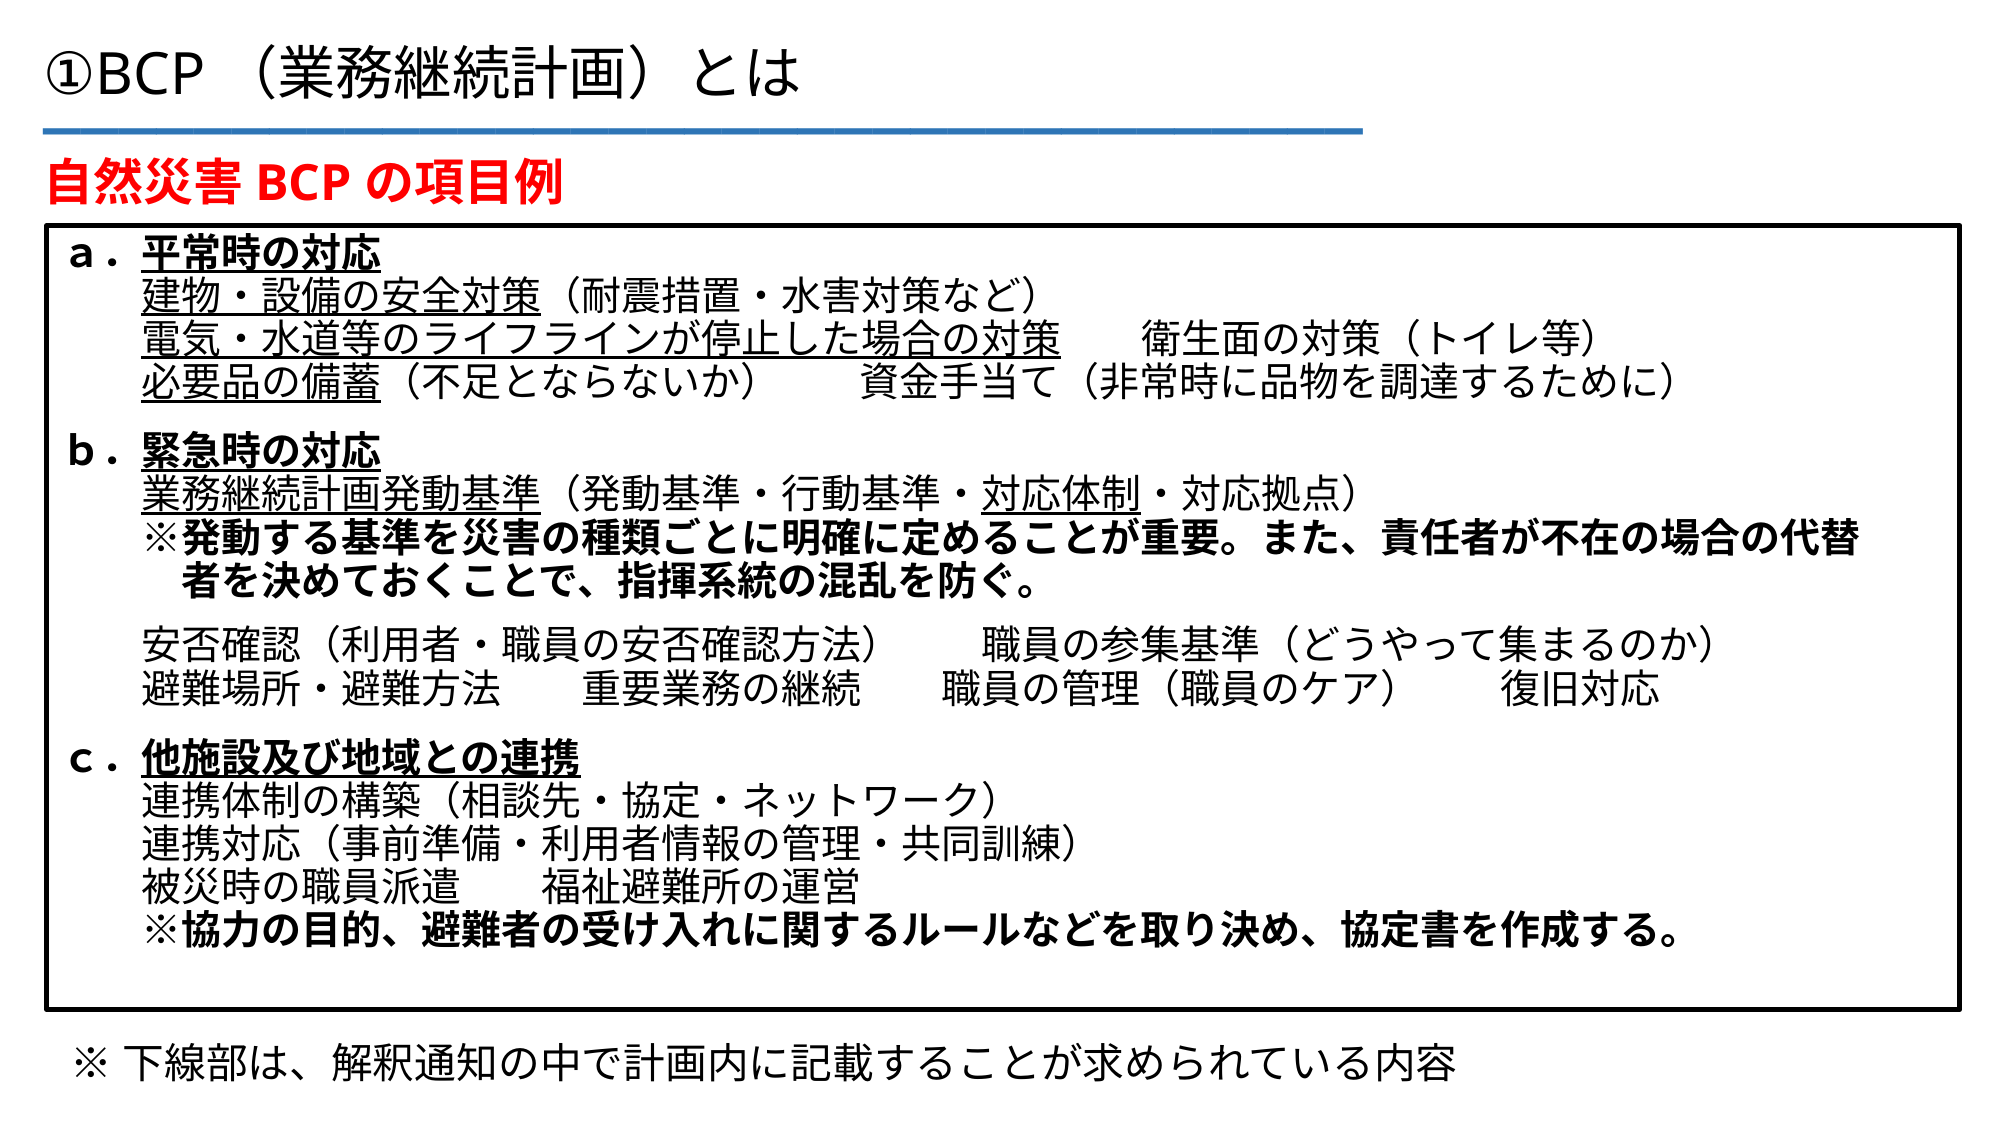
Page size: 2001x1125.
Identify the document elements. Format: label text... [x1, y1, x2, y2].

text_box ___________________________________ [28, 17, 1960, 164]
text_box 自然災害BCPの項目例 [28, 149, 1923, 222]
text_box ①BCP（業務継続計画）とは [28, 36, 1923, 131]
text_box ※下線部は、解釈通知の中で計画内に記載することが求められている内容 [56, 1035, 1951, 1108]
text_box ａ．平常時の対応 建物・設備の安全対策（耐震措置・水害対策など） 電気・水道等のライフラインが停止した場合の対策 衛生面の対策（トイレ等） 必要品の備蓄（不足とならないか） 資金手当て（非常時に品物を調達するために） ｂ．緊急時の対応 業務継続計画発動基準（発動基準・行動基準・対応体制・対応拠点） ※発動する基準を災害の種類ごとに明確に定めることが重要。また、責任者が不在の場合の代替 者を決めておくことで、指揮系統の混乱を防ぐ。 安否確認（利用者・職員の安否確認方法） 職員の参集基準（どうやって集まるのか） 避難場所・避難方法 重要業務の継続 職員の管理（職員のケア） 復旧対応 ｃ．他施設及び地域との連携 連携体制の構築（相談先・協定・ネットワーク） 連携対応（事前準備・利用者情報の管理・共同訓練） 被災時の職員派遣 福祉避難所の運営 ※協力の目的、避難者の受け入れに関するルールなどを取り決め、協定書を作成する。 [46, 225, 1960, 1010]
